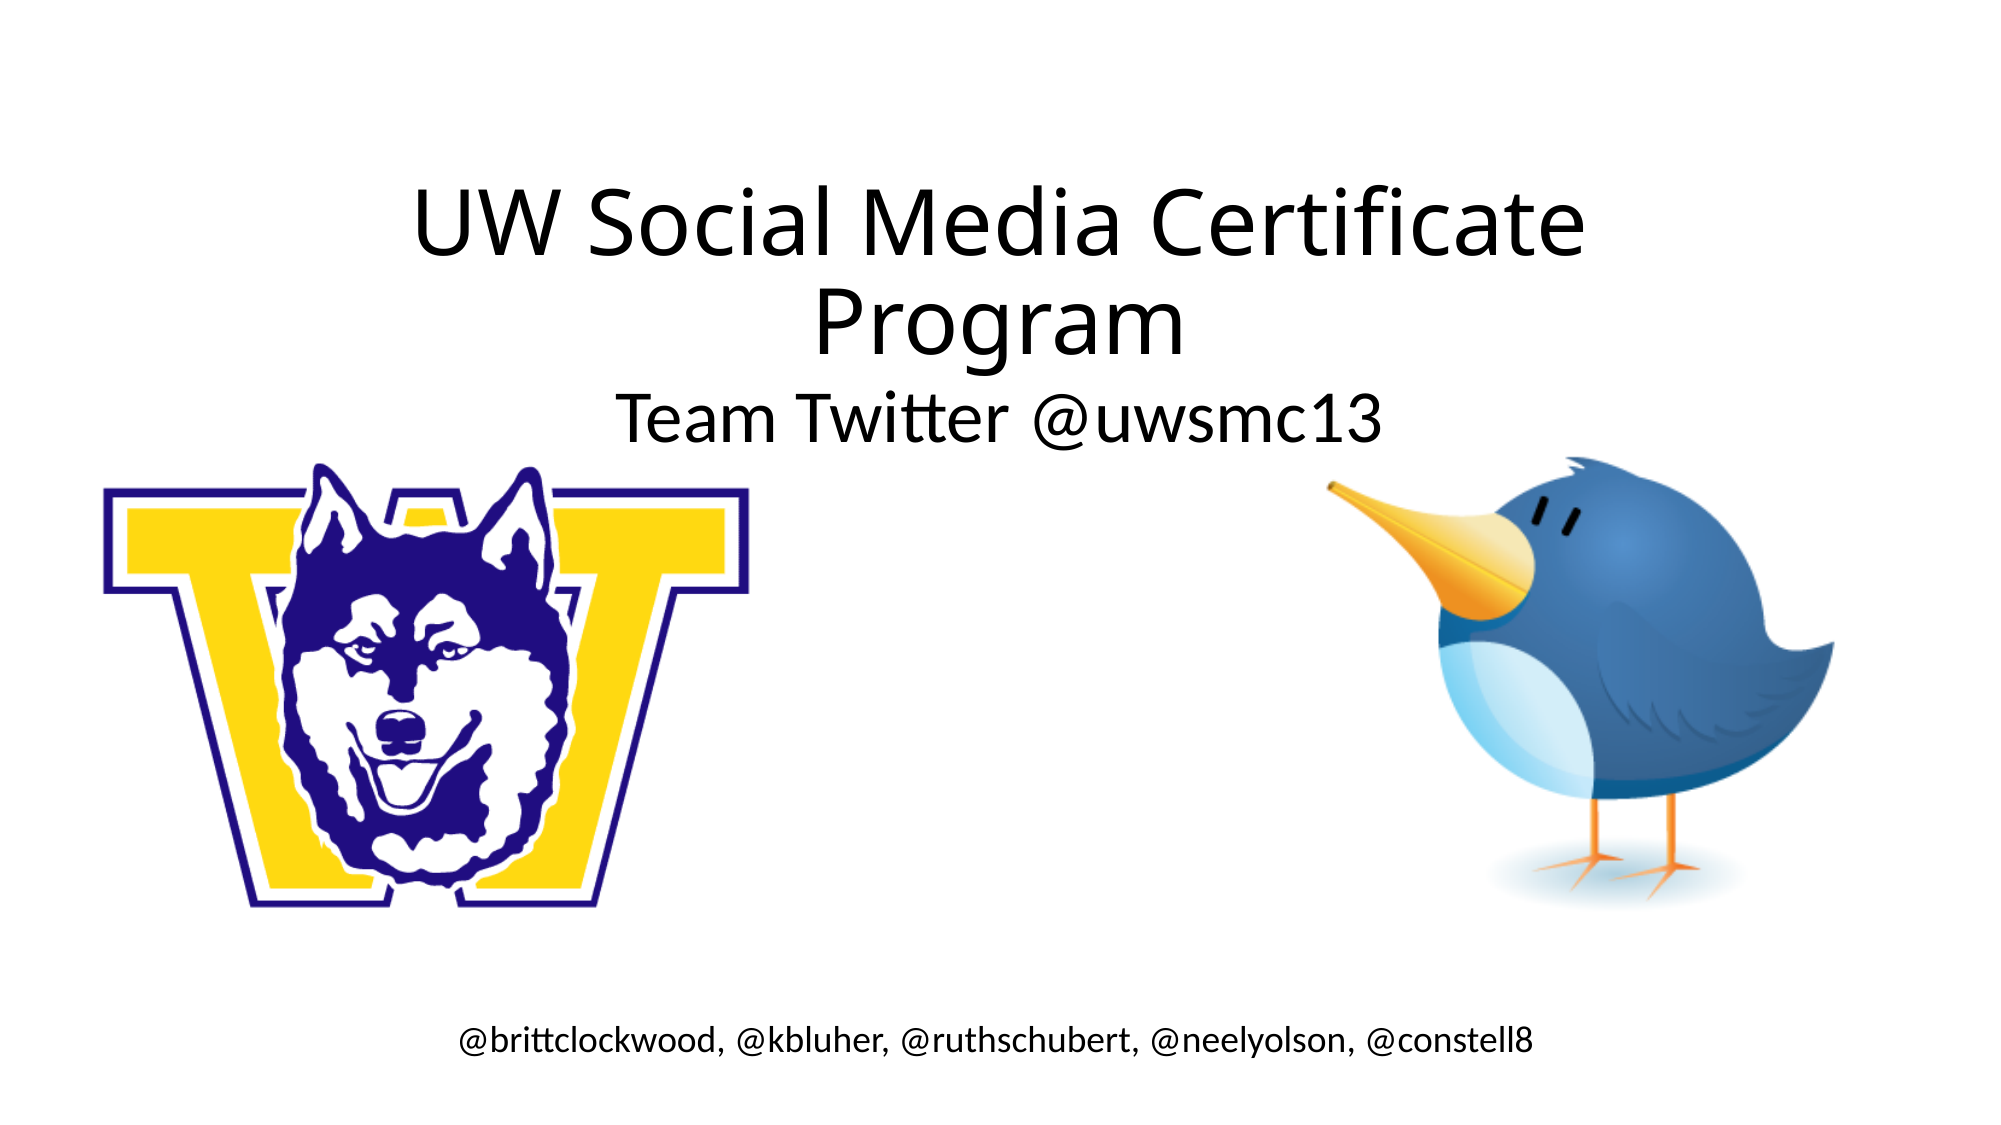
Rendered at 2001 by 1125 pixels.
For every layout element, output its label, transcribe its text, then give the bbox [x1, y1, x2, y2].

title UW Social Media Certificate Program [249, 65, 1750, 370]
subtitle Team Twitter @uwsmc13 [249, 370, 1750, 642]
picture [1312, 381, 1889, 973]
picture [96, 454, 764, 920]
text_box @brittclockwood, @kbluher, @ruthschubert, @neelyolson, @constell8 [249, 1008, 1750, 1068]
